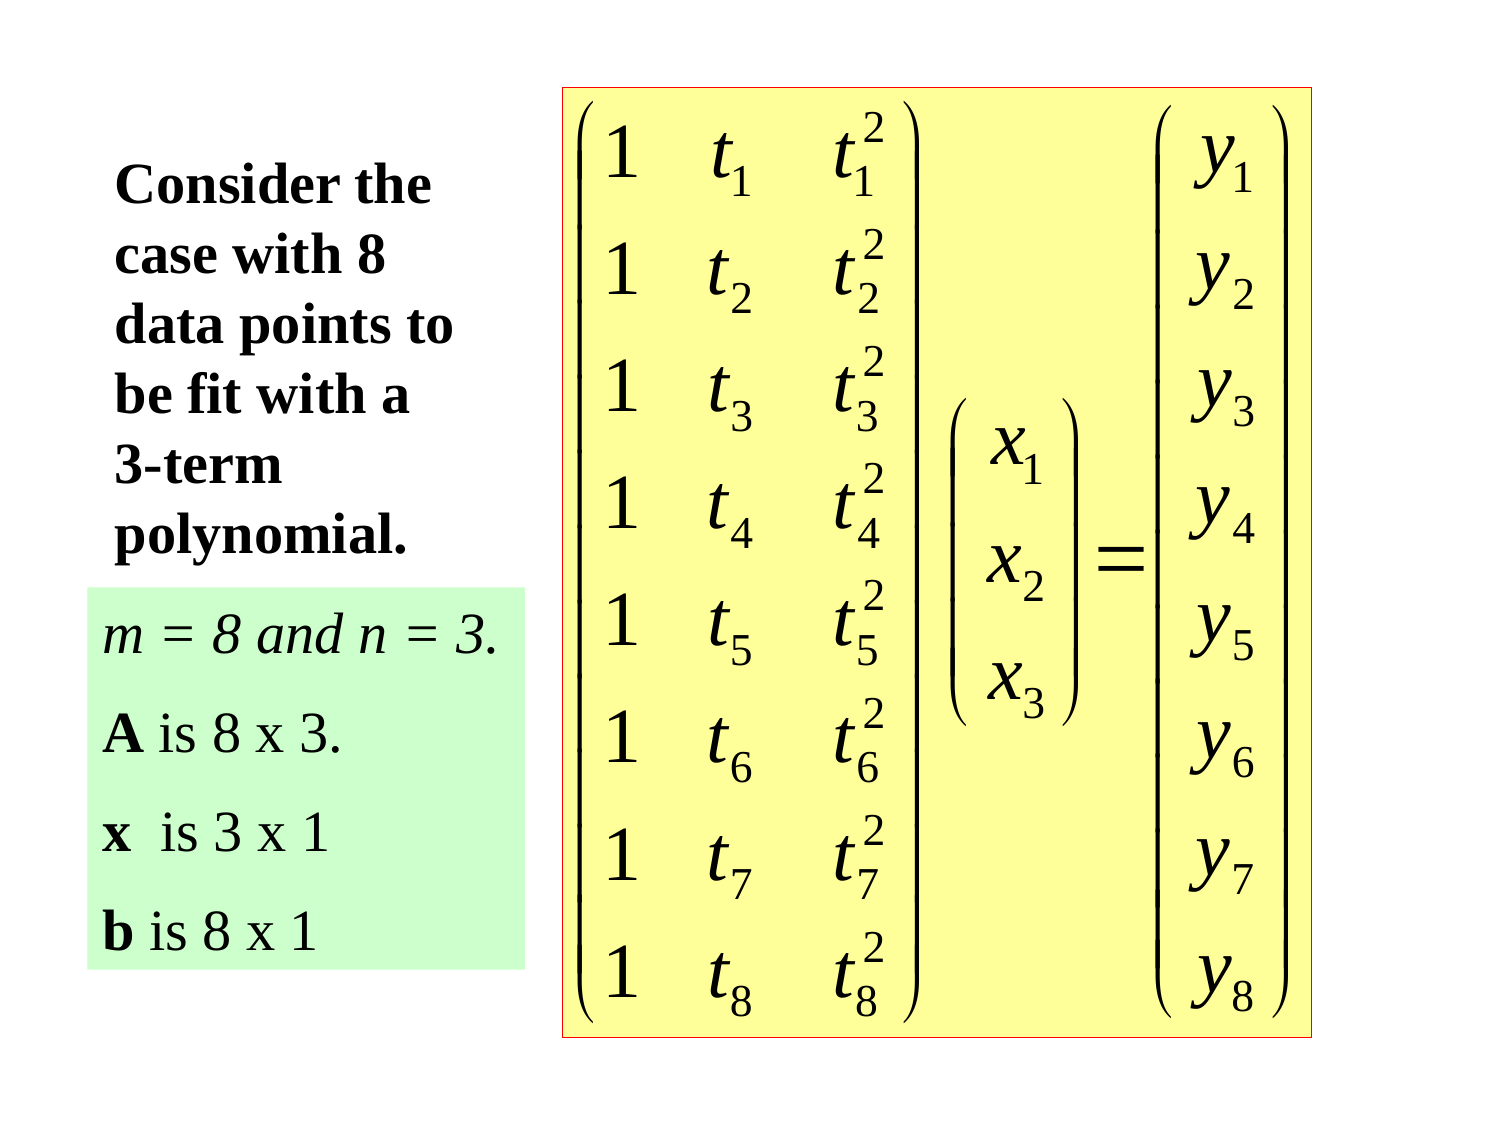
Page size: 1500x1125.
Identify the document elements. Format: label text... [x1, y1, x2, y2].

text_box Consider the case with 8 data points to be fit with a 3-term polynomial. [99, 137, 475, 573]
text_box m = 8 and n = 3. A is 8 x 3. x is 3 x 1 b is 8 x 1 [87, 587, 525, 970]
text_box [562, 87, 1312, 1038]
